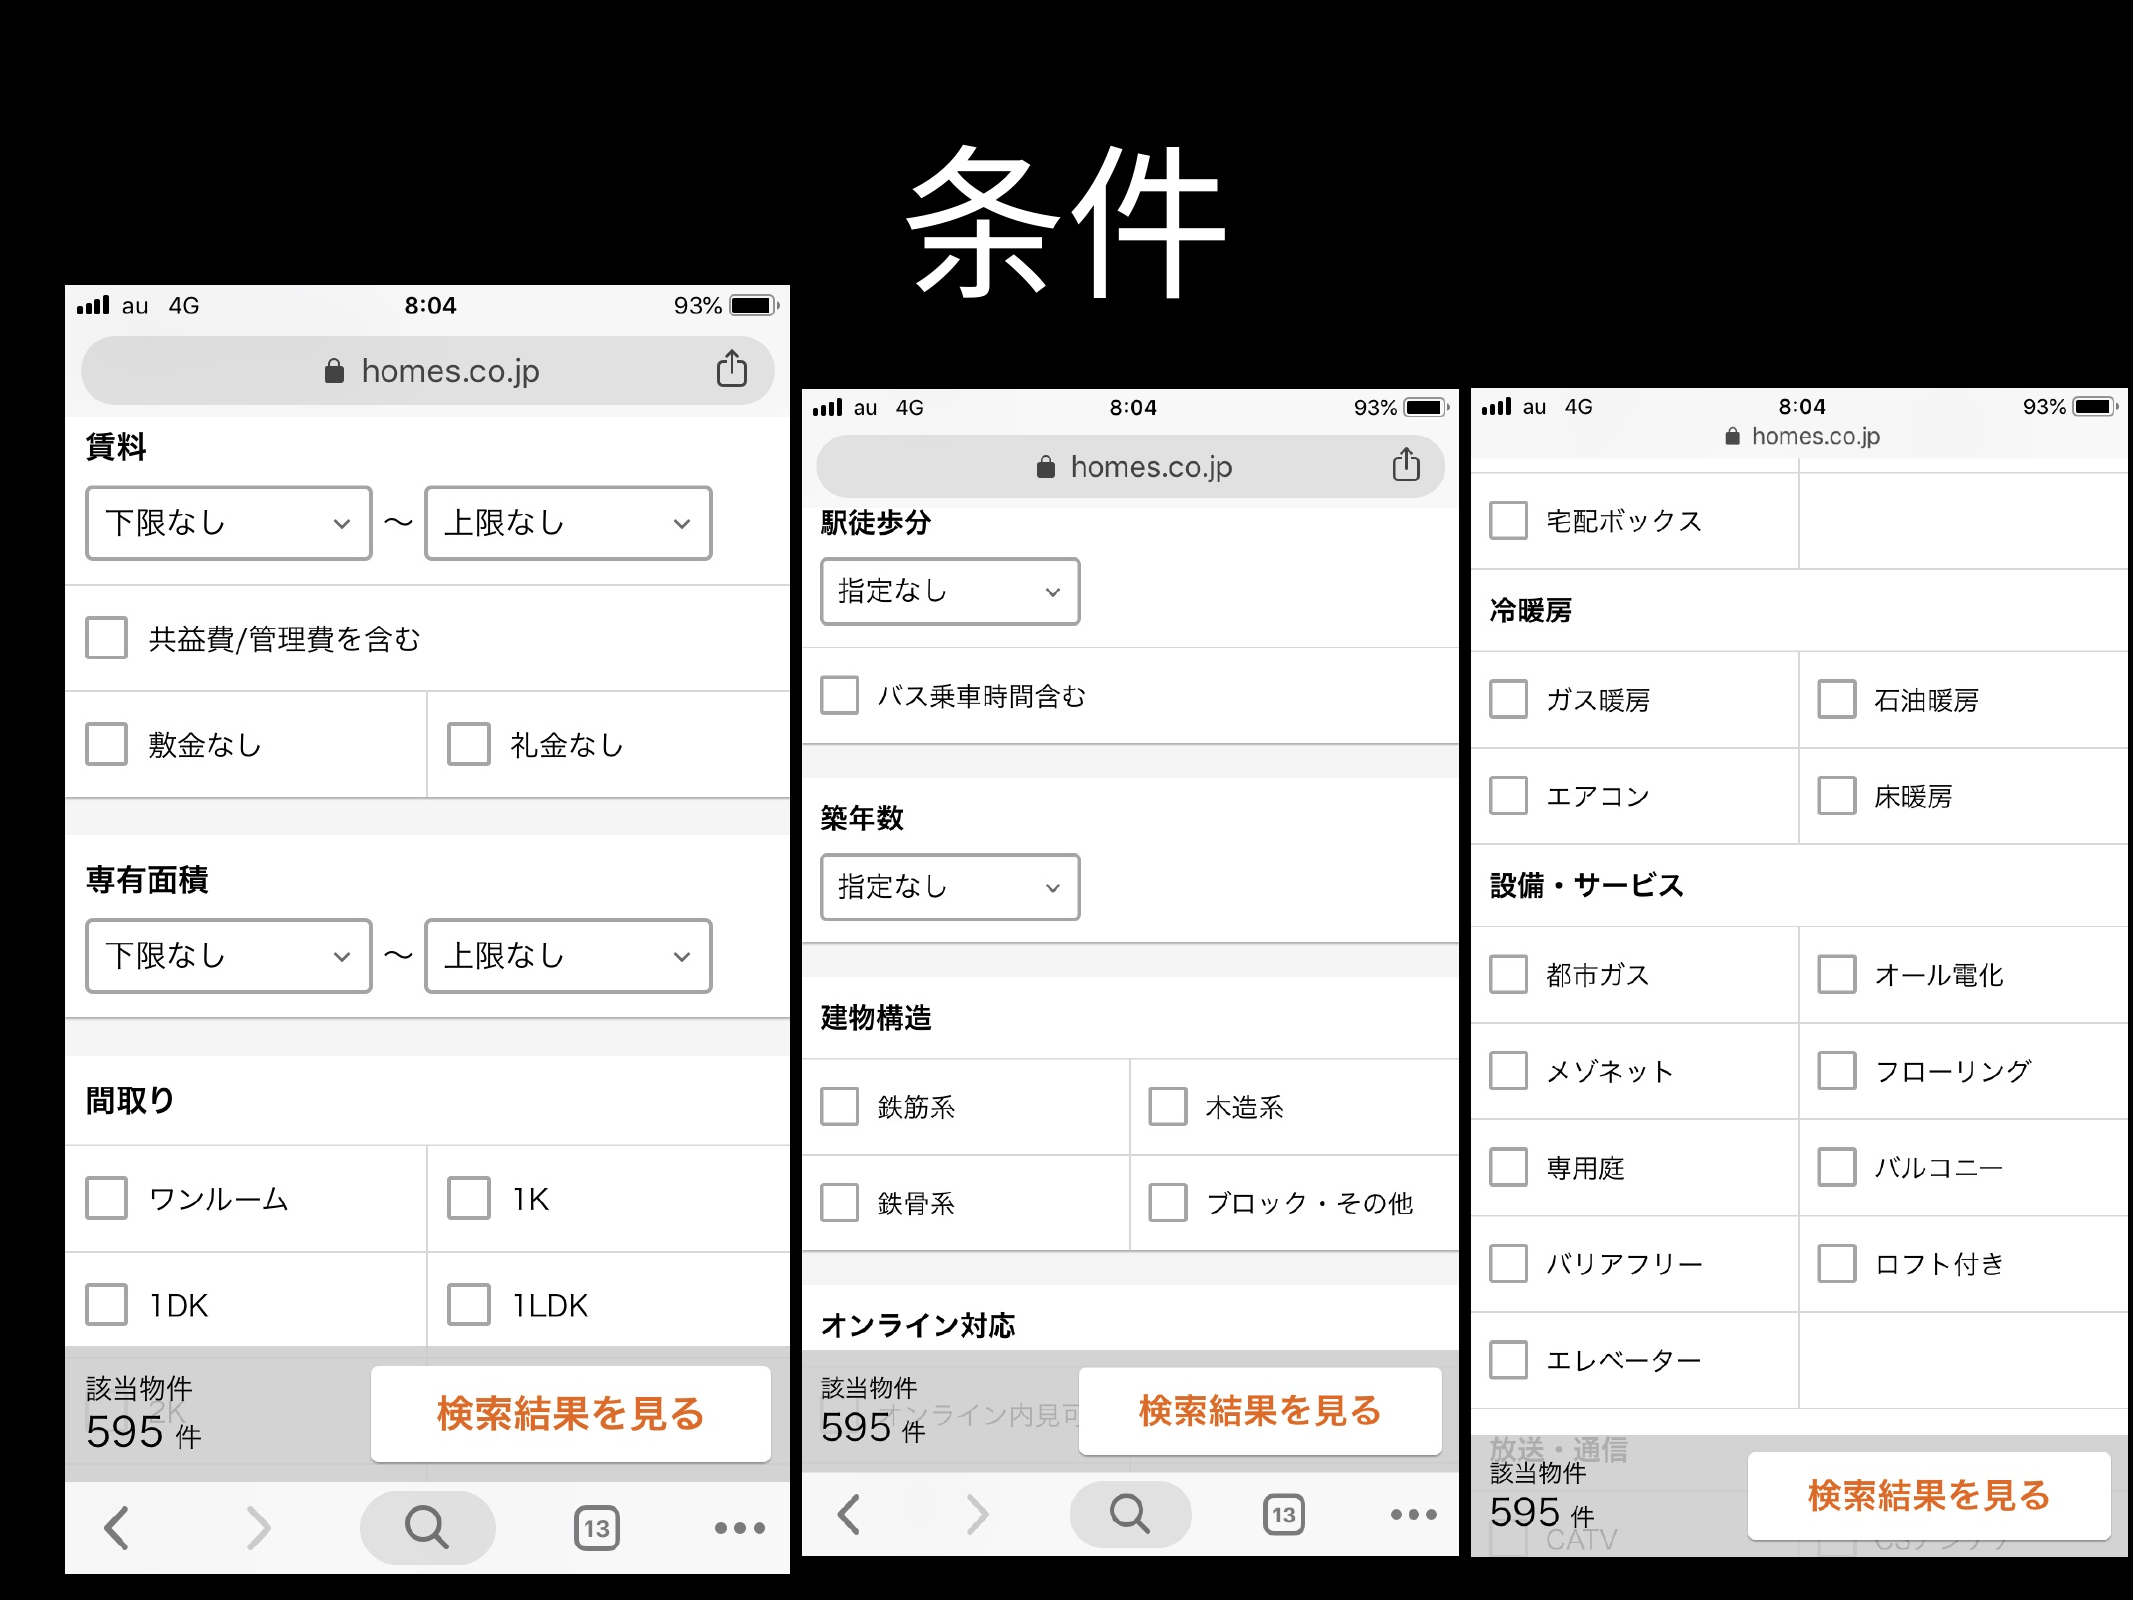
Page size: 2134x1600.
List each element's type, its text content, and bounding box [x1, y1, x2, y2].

picture [1471, 388, 2128, 1557]
title 条件 [155, 41, 1978, 397]
picture [802, 389, 1459, 1556]
picture [65, 285, 791, 1574]
